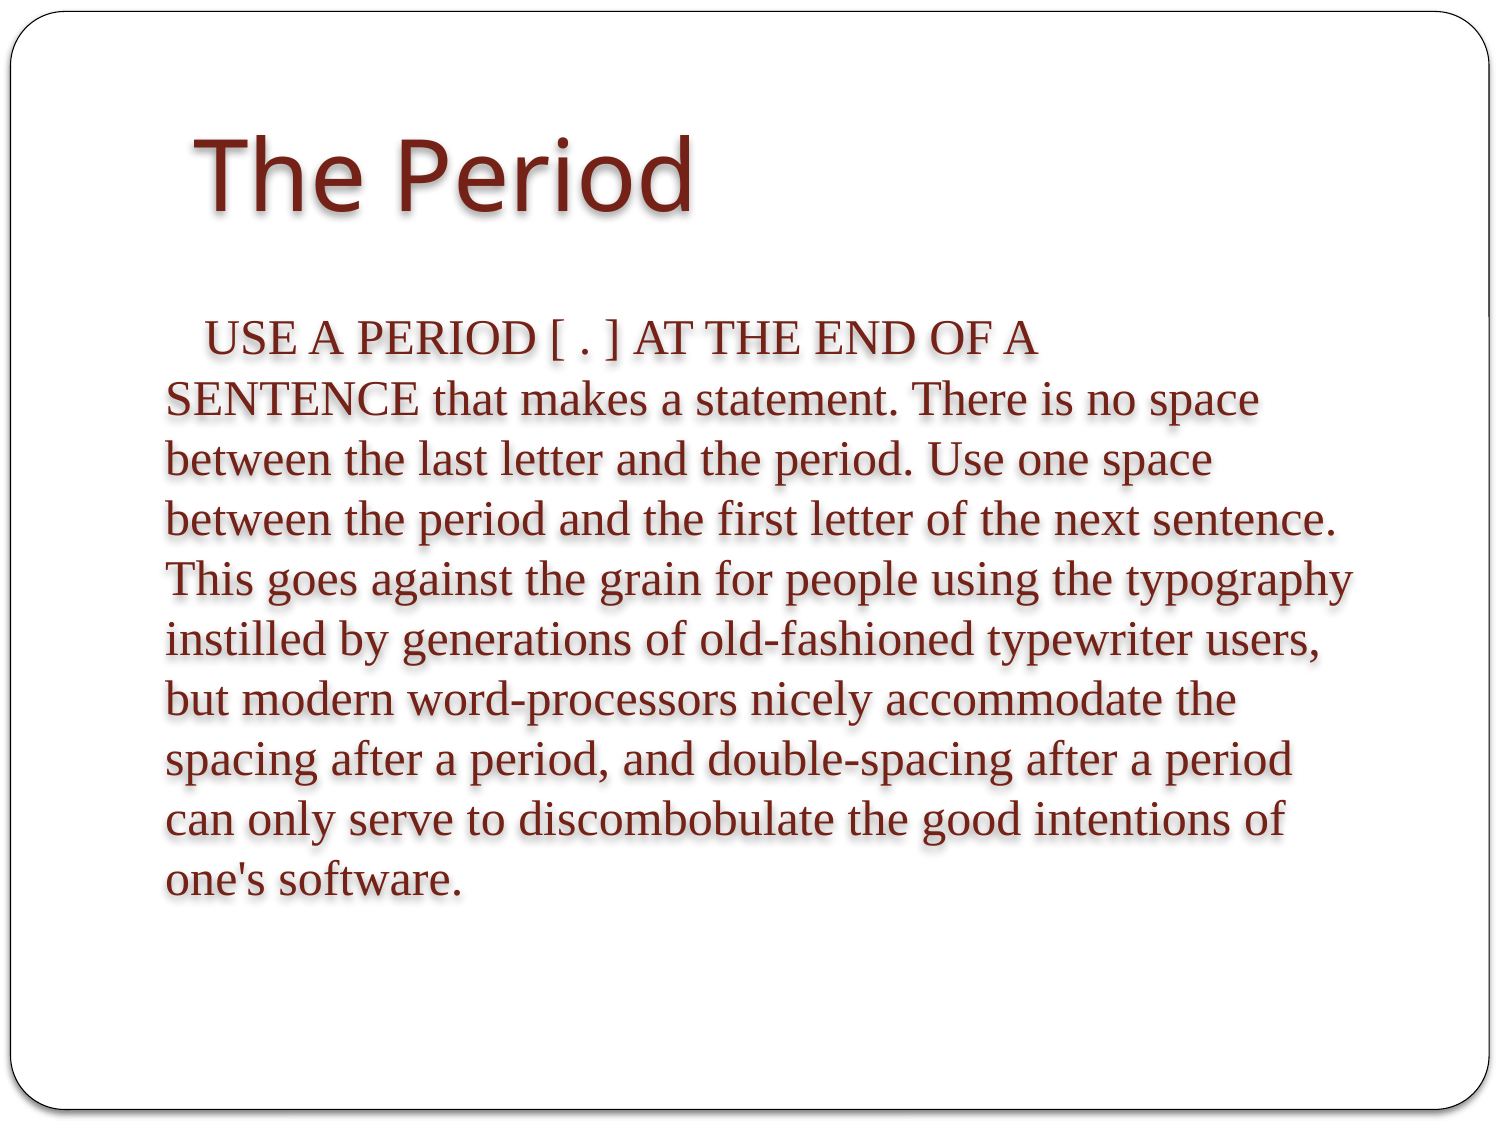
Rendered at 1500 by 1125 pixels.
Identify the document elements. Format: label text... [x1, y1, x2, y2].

list Use a period [ . ] at the end of a sentence that makes a statement. There is no space between the last letter and the period. Use one space between the period and the first letter of the next sentence. This goes against the grain for people using the typography instilled by generations of old-fashioned typewriter users, but modern word-processors nicely accommodate the spacing after a period, and double-spacing after a period can only serve to discombobulate the good intentions of one's software. [105, 292, 1381, 1043]
title The Period [152, 58, 1428, 247]
